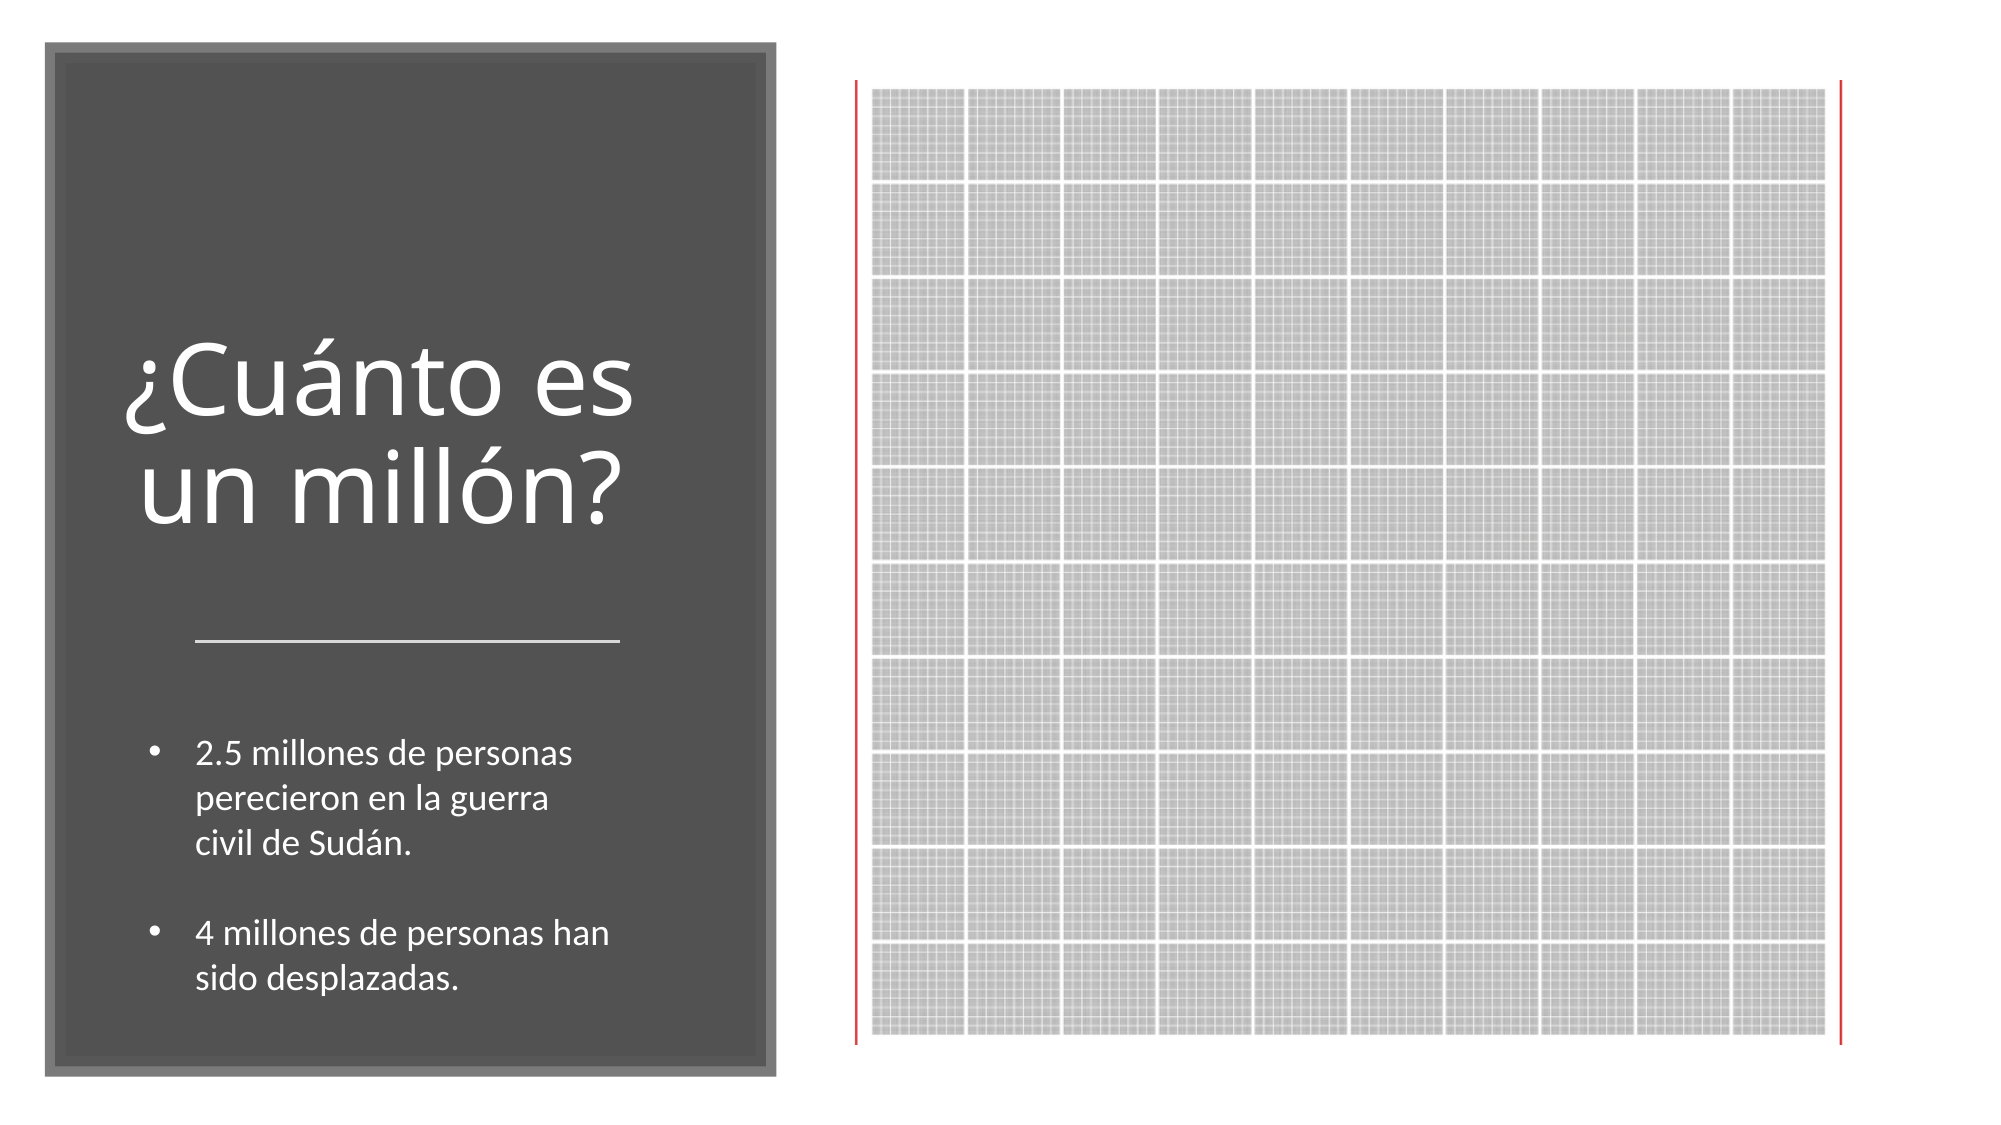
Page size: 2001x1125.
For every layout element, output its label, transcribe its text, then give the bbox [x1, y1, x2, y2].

picture [839, 80, 1856, 1045]
text_box 2.5 millones de personas perecieron en la guerra civil de Sudán. 4 millones de personas han sido desplazadas. [133, 720, 628, 1006]
text_box [54, 52, 767, 1067]
text_box ¿Cuánto es un millón? [80, 79, 681, 553]
